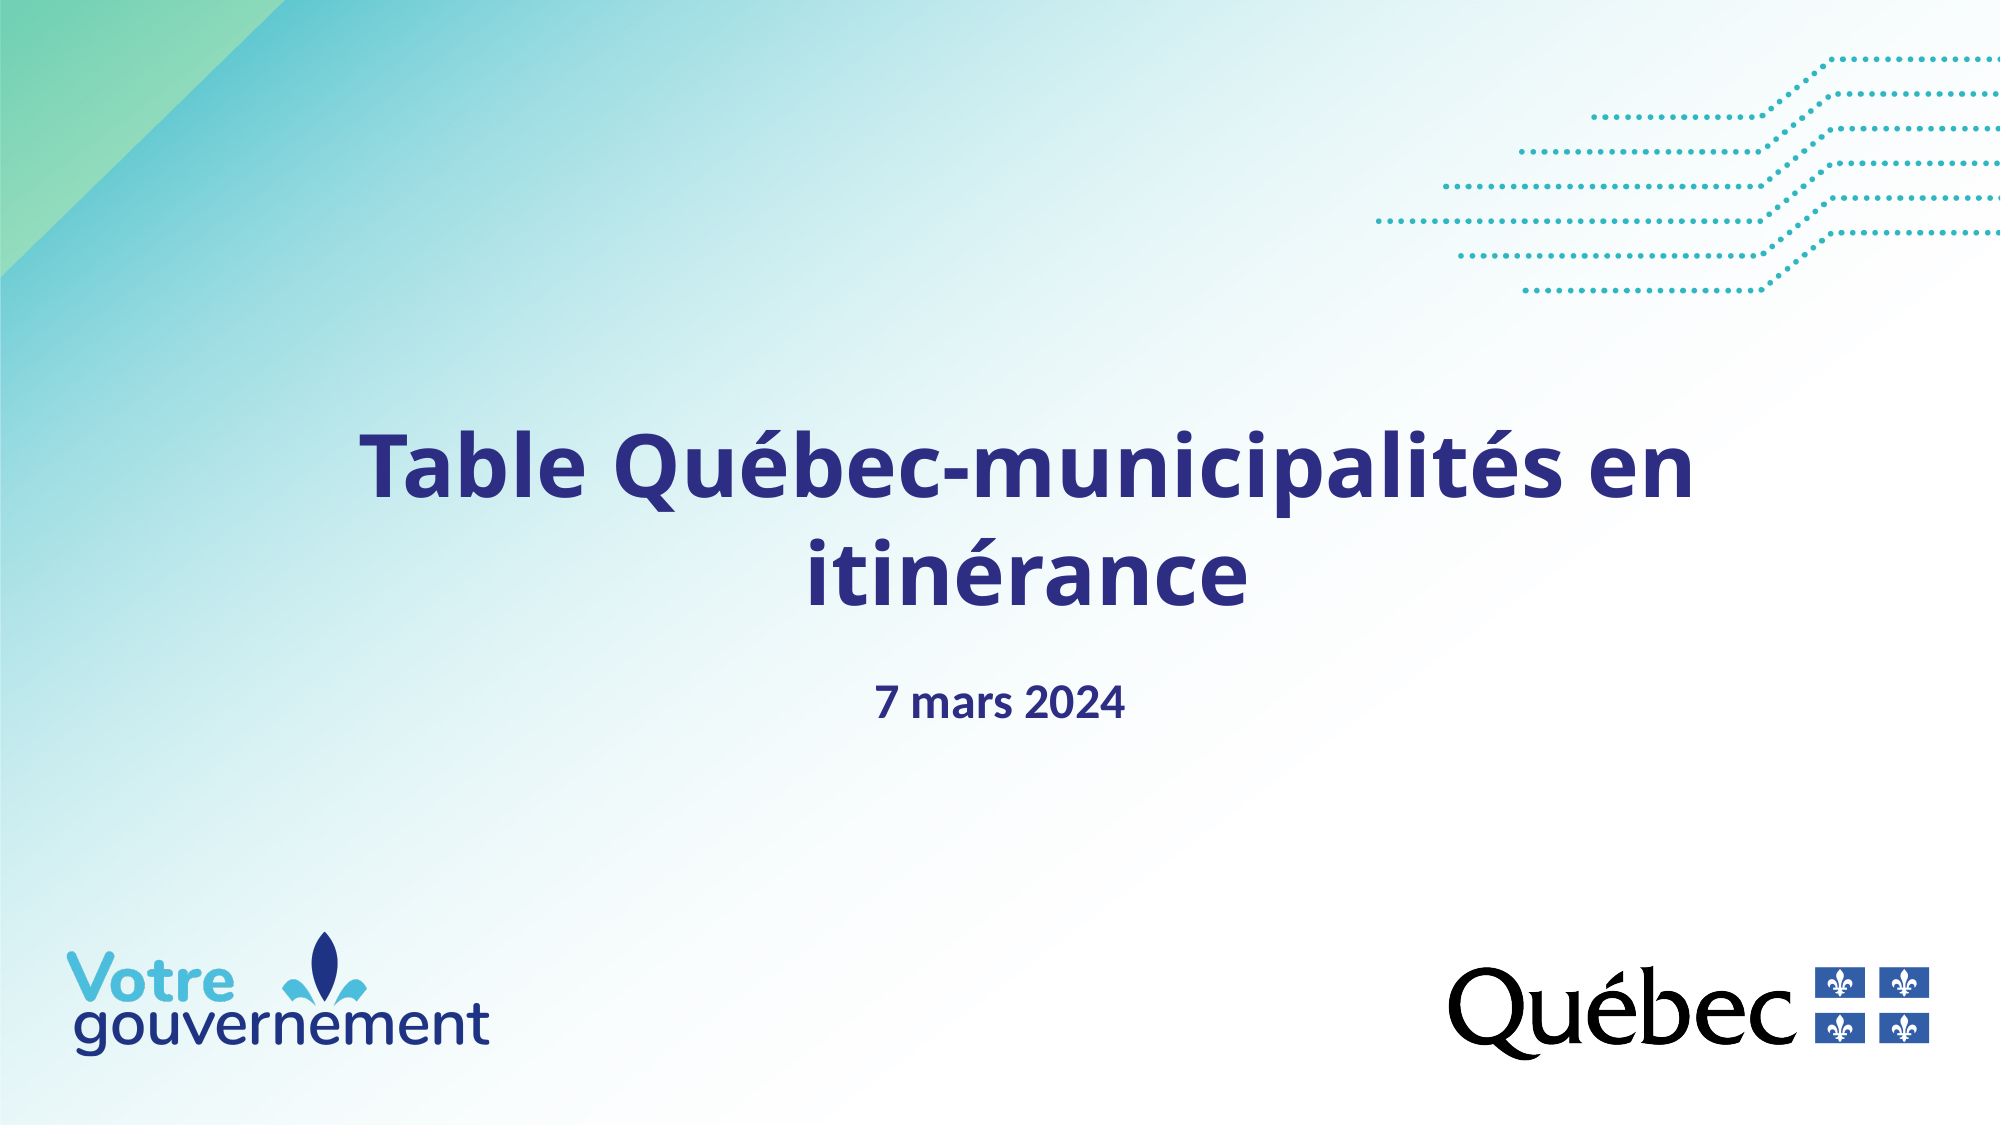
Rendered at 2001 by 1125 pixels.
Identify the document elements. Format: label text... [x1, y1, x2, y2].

subtitle 7 mars 2024 [605, 657, 1395, 754]
picture [0, 0, 2001, 1125]
title Table Québec-municipalités en itinérance [161, 120, 1895, 635]
